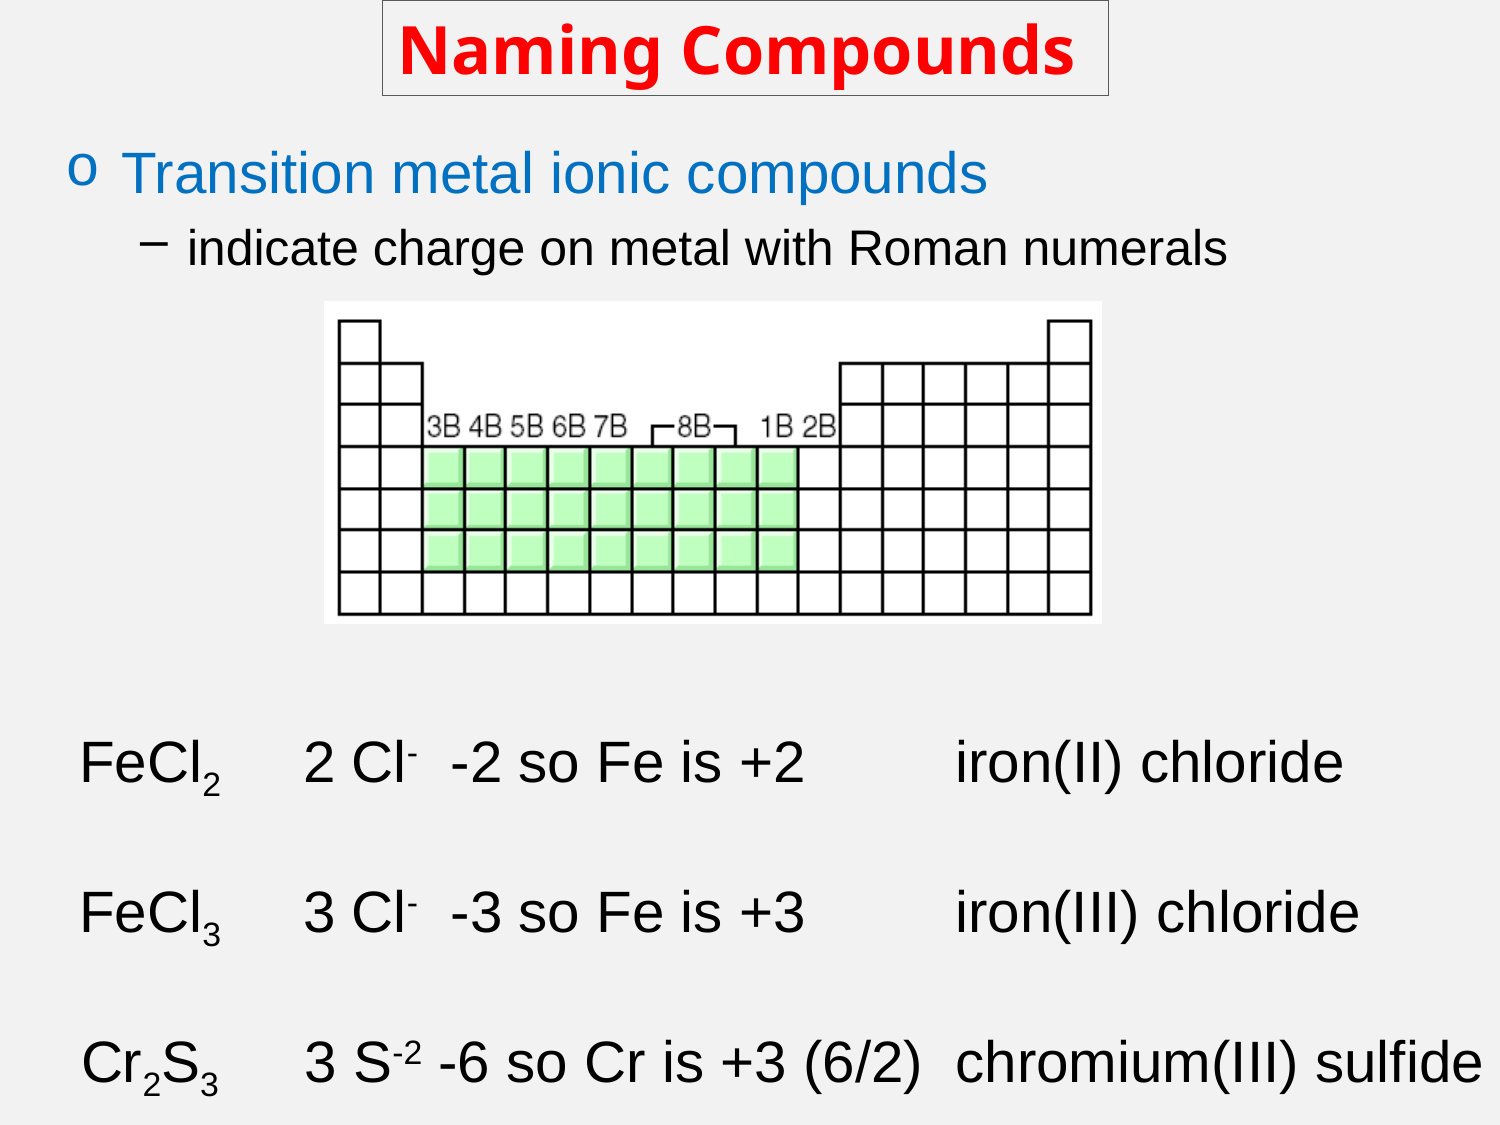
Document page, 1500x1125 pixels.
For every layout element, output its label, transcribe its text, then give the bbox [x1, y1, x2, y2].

text_box iron(III) chloride [940, 866, 1393, 951]
text_box 2 Cl- -2 so Fe is +2 [288, 716, 822, 801]
text_box Cr2S3 [66, 1016, 234, 1111]
text_box Transition metal ionic compounds indicate charge on metal with Roman numerals [50, 127, 1376, 290]
text_box chromium(III) sulfide [940, 1016, 1500, 1101]
text_box iron(II) chloride [940, 716, 1375, 801]
picture [324, 301, 1102, 624]
text_box FeCl3 [64, 866, 237, 961]
text_box 3 Cl- -3 so Fe is +3 [288, 866, 822, 951]
text_box Naming Compounds [382, 0, 1109, 96]
text_box FeCl2 [64, 716, 237, 811]
text_box 3 S-2 -6 so Cr is +3 (6/2) [290, 1016, 939, 1101]
